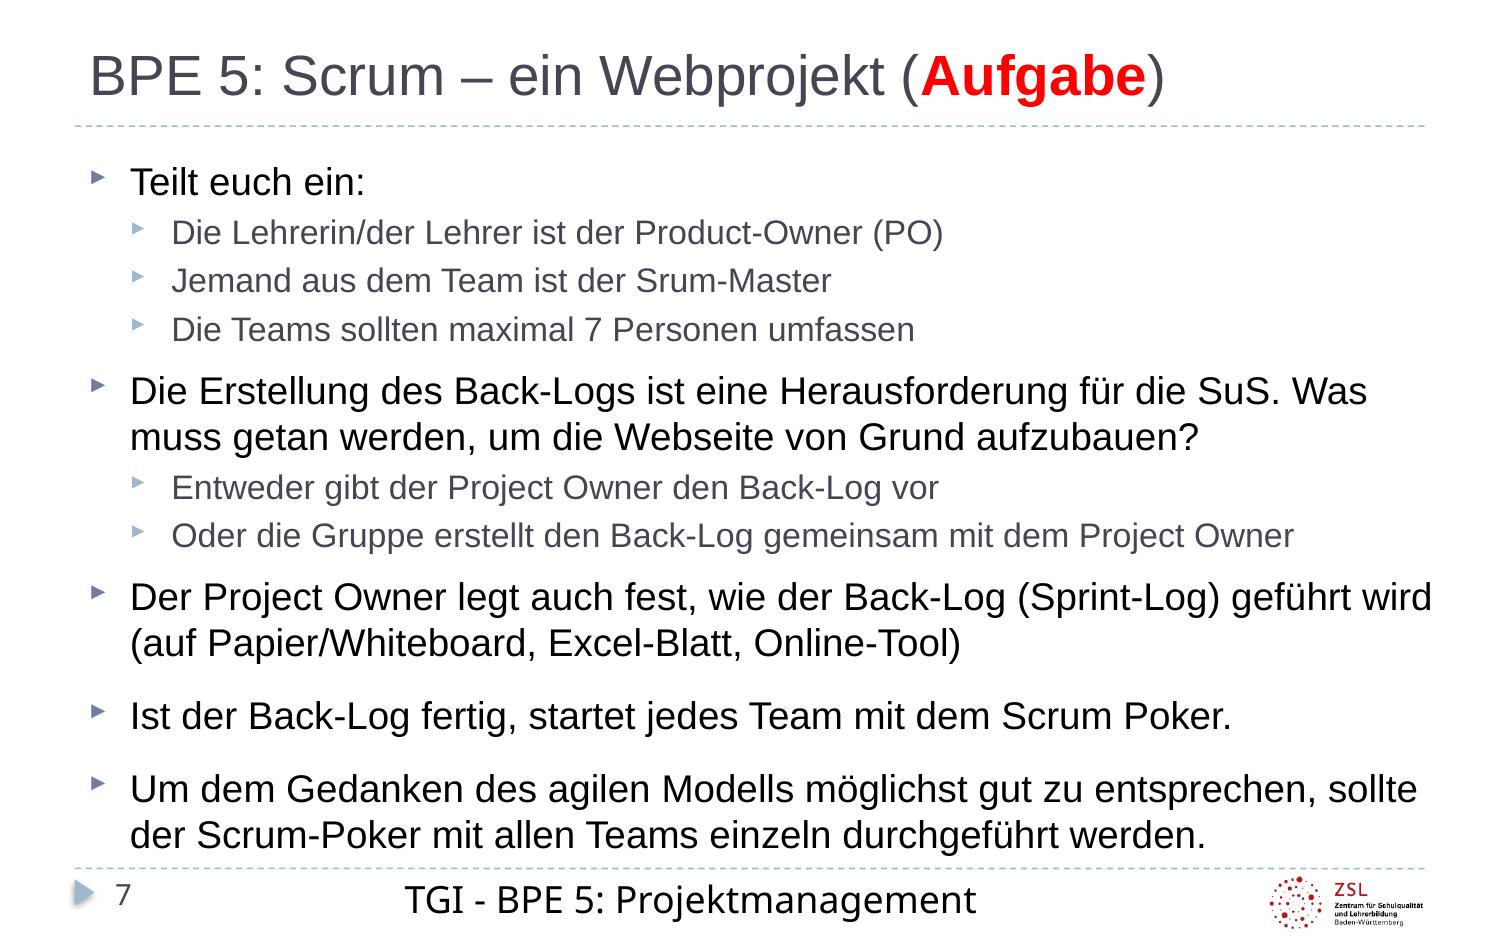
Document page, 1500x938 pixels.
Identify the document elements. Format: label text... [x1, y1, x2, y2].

title BPE 5: Scrum – ein Webprojekt (Aufgabe) [75, 31, 1425, 115]
slide_number 7 [100, 869, 336, 919]
footer TGI - BPE 5: Projektmanagement [336, 869, 1046, 919]
text_box Teilt euch ein: Die Lehrerin/der Lehrer ist der Product-Owner (PO) Jemand aus dem Team ist der Srum-Master Die Teams sollten maximal 7 Personen umfassen Die Erstellung des Back-Logs ist eine Herausforderung für die SuS. Was muss getan werden, um die Webseite von Grund aufzubauen? Entweder gibt der Project Owner den Back-Log vor Oder die Gruppe erstellt den Back-Log gemeinsam mit dem Project Owner Der Project Owner legt auch fest, wie der Back-Log (Sprint-Log) geführt wird (auf Papier/Whiteboard, Excel-Blatt, Online-Tool) Ist der Back-Log fertig, startet jedes Team mit dem Scrum Poker. Um dem Gedanken des agilen Modells möglichst gut zu entsprechen, sollte der Scrum-Poker mit allen Teams einzeln durchgeführt werden. [74, 149, 1470, 869]
picture [1269, 875, 1424, 930]
